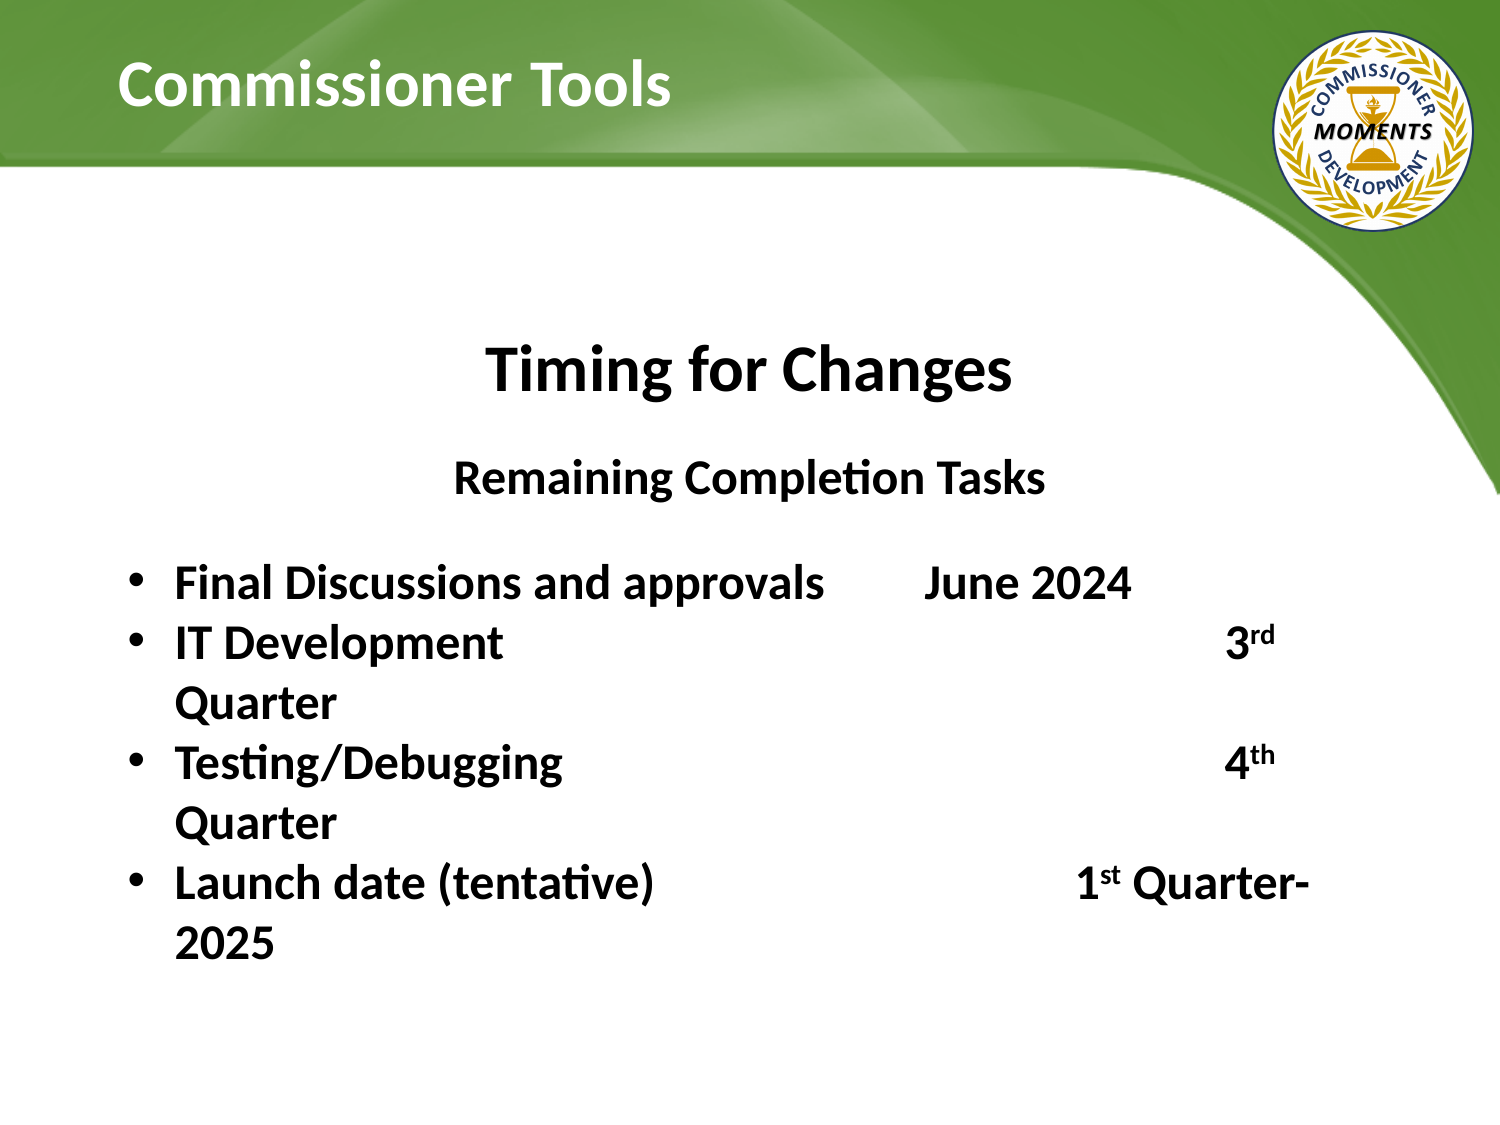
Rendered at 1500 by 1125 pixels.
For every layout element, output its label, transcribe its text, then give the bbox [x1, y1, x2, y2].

picture [1272, 30, 1474, 232]
text_box Timing for Changes Remaining Completion Tasks Final Discussions and approvals June 2024 IT Development 3rd Quarter Testing/Debugging 4th Quarter Launch date (tentative) 1st Quarter-2025 [112, 316, 1387, 977]
title Commissioner Tools [103, 38, 1251, 127]
